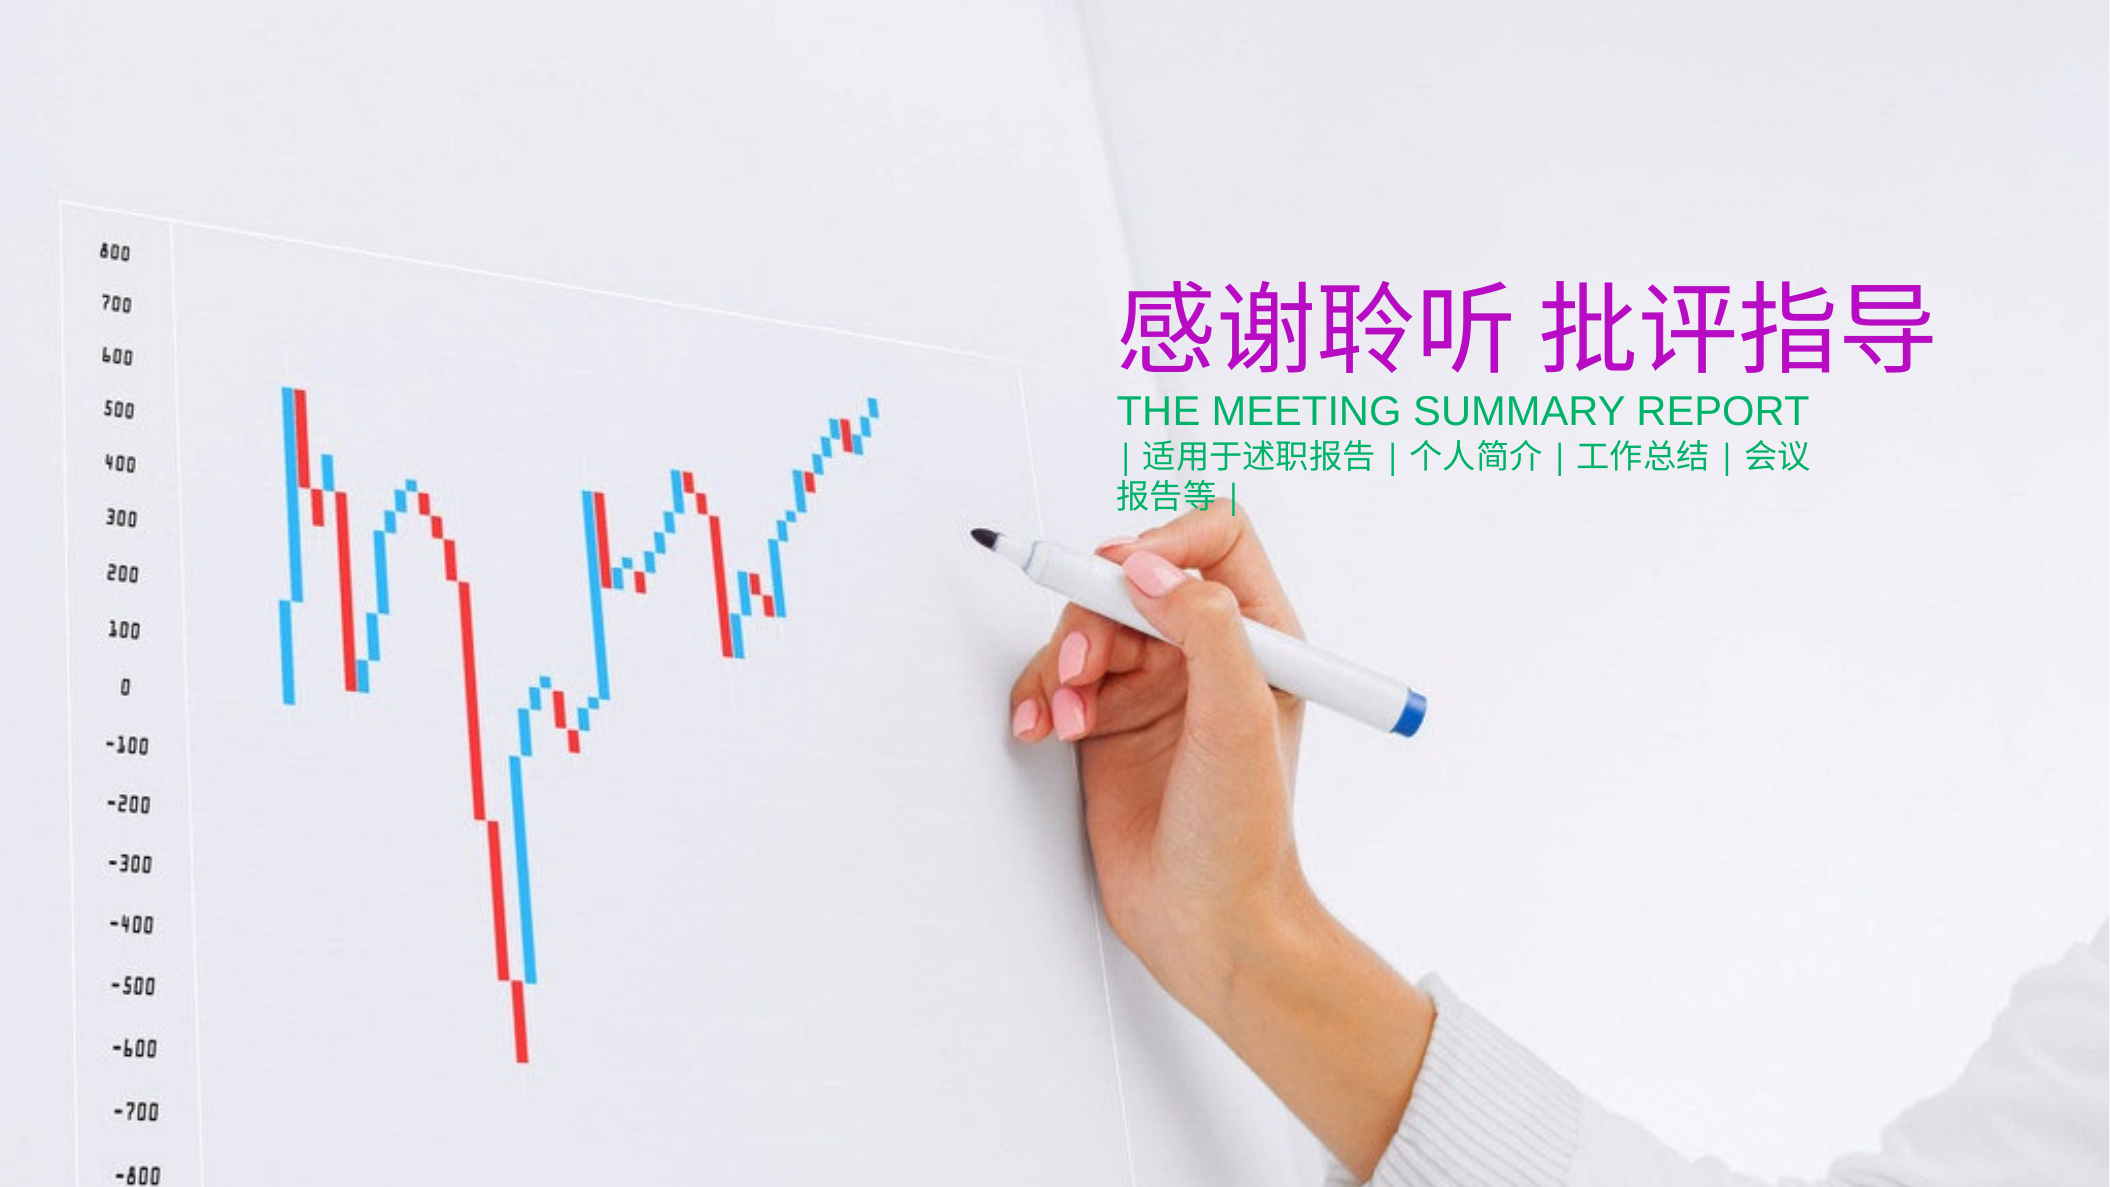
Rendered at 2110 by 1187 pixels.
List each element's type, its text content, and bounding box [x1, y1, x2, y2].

text_box |适用于述职报告|个人简介|工作总结|会议报告等| [1101, 428, 1852, 523]
text_box THE MEETING SUMMARY REPORT [1101, 376, 1976, 442]
text_box 感谢聆听 批评指导 [1101, 258, 2047, 394]
text_box [0, 0, 2110, 1187]
